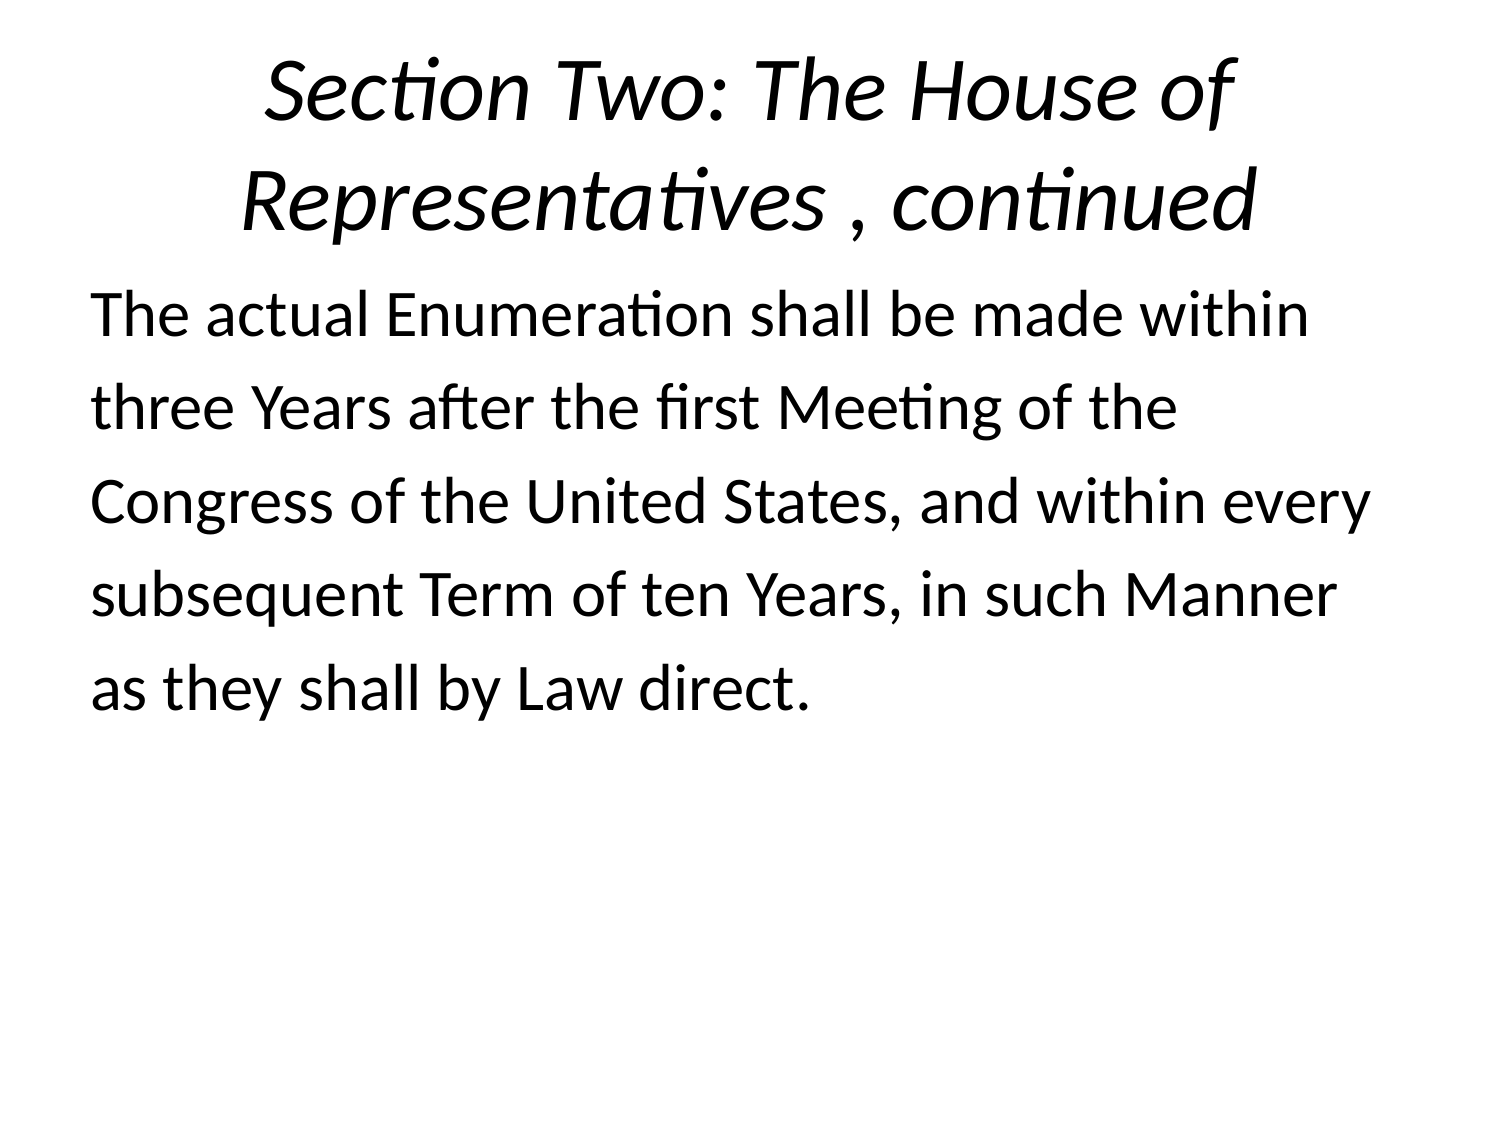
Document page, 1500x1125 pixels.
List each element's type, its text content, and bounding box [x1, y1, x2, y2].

title Section Two: The House of Representatives , continued [74, 44, 1426, 233]
list The actual Enumeration shall be made within three Years after the first Meeting of the Congress of the United States, and within every subsequent Term of ten Years, in such Manner as they shall by Law direct. [74, 262, 1426, 1006]
